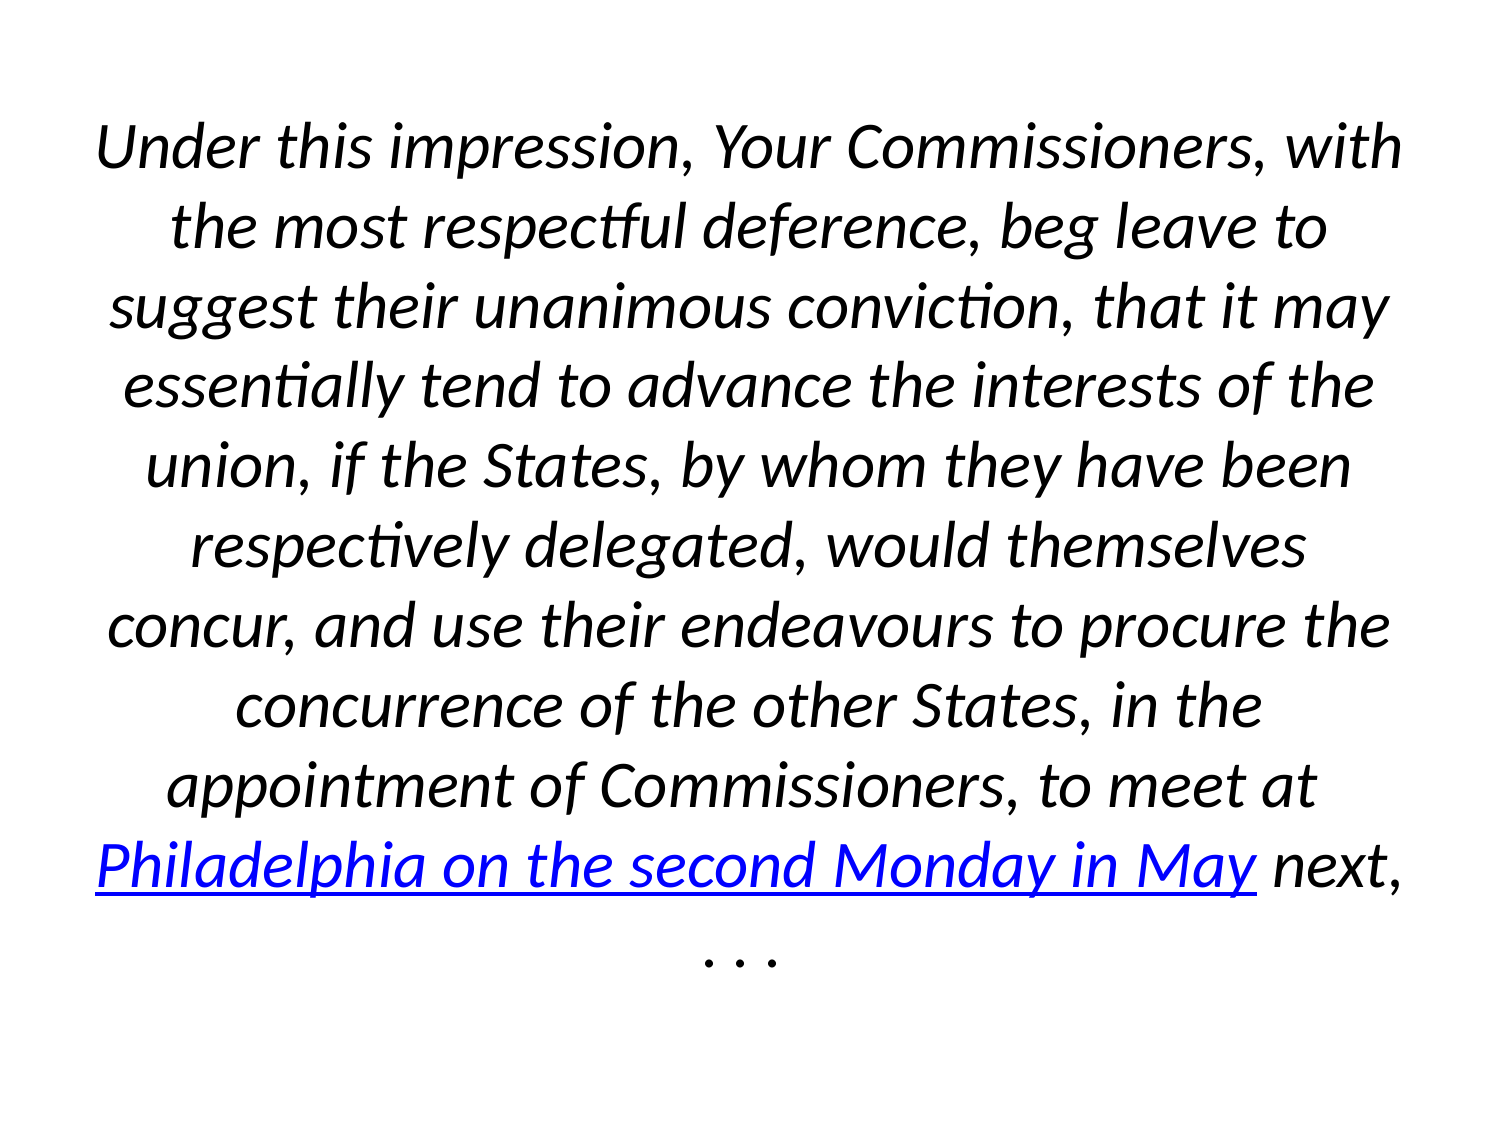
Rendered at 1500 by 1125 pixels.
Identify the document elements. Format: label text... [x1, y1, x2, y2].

title Under this impression, Your Commissioners, with the most respectful deference, beg leave to suggest their unanimous conviction, that it may essentially tend to advance the interests of the union, if the States, by whom they have been respectively delegated, would themselves concur, and use their endeavours to procure the concurrence of the other States, in the appointment of Commissioners, to meet at Philadelphia on the second Monday in May next, . . . [75, 45, 1425, 1038]
